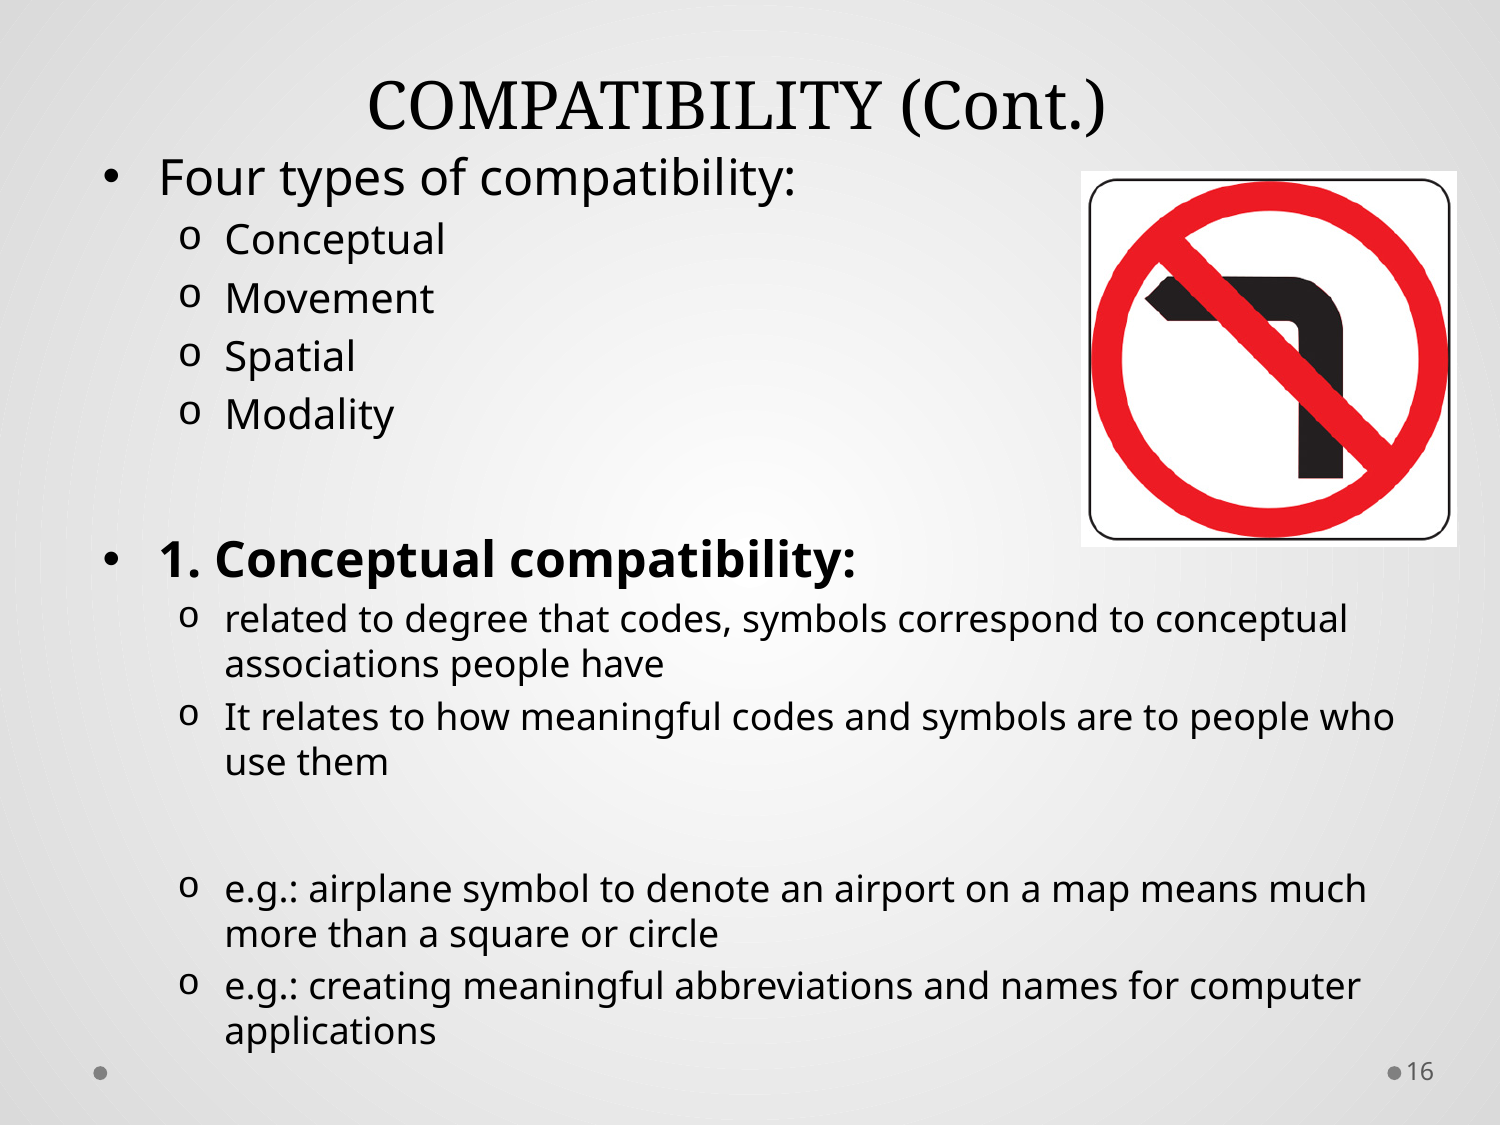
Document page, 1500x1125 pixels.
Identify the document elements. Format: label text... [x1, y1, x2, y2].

picture [1081, 170, 1457, 547]
title COMPATIBILITY (Cont.) [62, 50, 1413, 150]
slide_number 16 [1401, 1042, 1494, 1103]
list Four types of compatibility: Conceptual Movement Spatial Modality 1. Conceptual compatibility: related to degree that codes, symbols correspond to conceptual associations people have It relates to how meaningful codes and symbols are to people who use them e.g.: airplane symbol to denote an airport on a map means much more than a square or circle e.g.: creating meaningful abbreviations and names for computer applications [87, 137, 1438, 1100]
